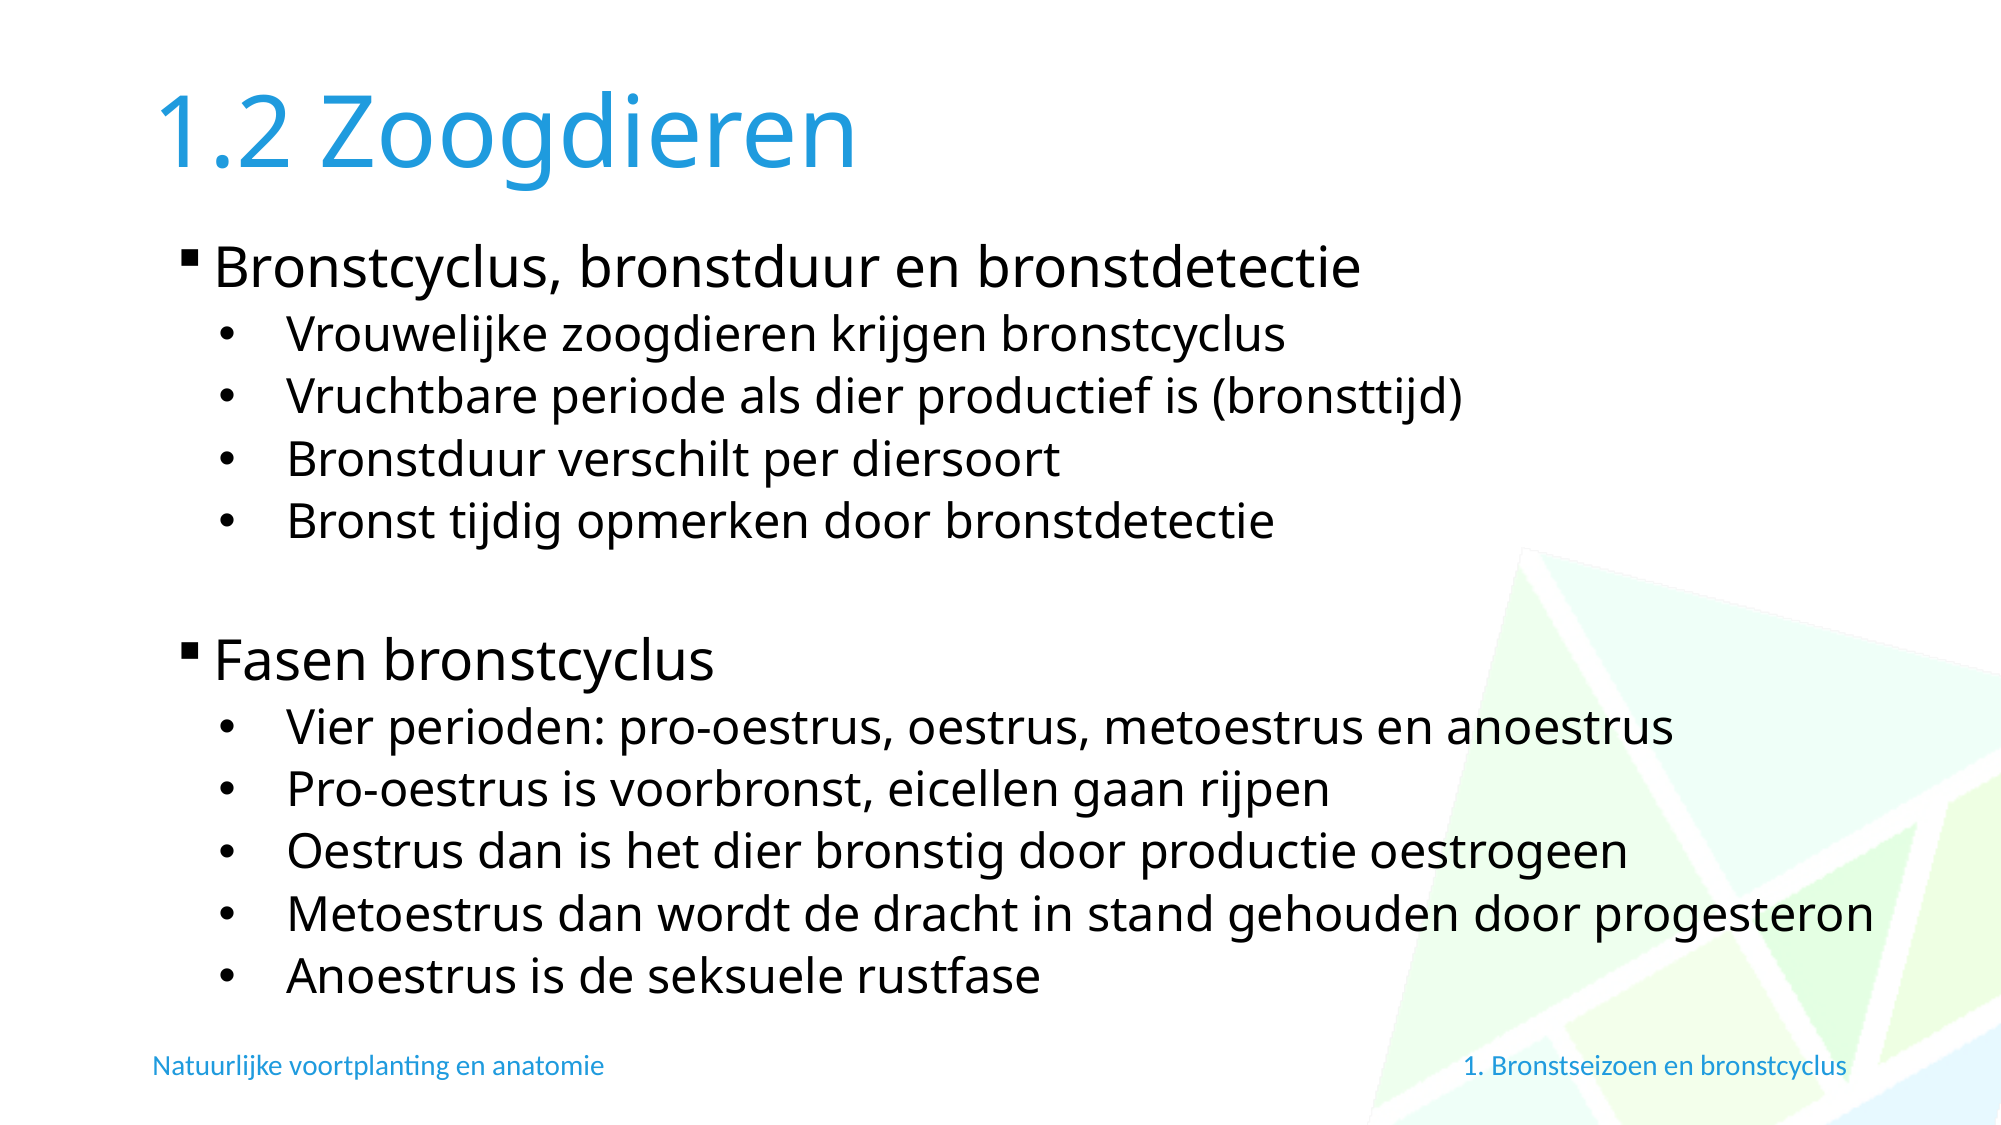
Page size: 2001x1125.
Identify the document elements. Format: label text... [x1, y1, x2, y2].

list 1. Bronstseizoen en bronstcyclus [1412, 1042, 1863, 1103]
list Bronstcyclus, bronstduur en bronstdetectie Vrouwelijke zoogdieren krijgen bronstcyclus Vruchtbare periode als dier productief is (bronsttijd) Bronstduur verschilt per diersoort Bronst tijdig opmerken door bronstdetectie Fasen bronstcyclus Vier perioden: pro-oestrus, oestrus, metoestrus en anoestrus Pro-oestrus is voorbronst, eicellen gaan rijpen Oestrus dan is het dier bronstig door productie oestrogeen Metoestrus dan wordt de dracht in stand gehouden door progesteron Anoestrus is de seksuele rustfase [161, 230, 1910, 1064]
title 1.2 Zoogdieren [137, 59, 1863, 210]
list Natuurlijke voortplanting en anatomie [137, 1042, 644, 1090]
